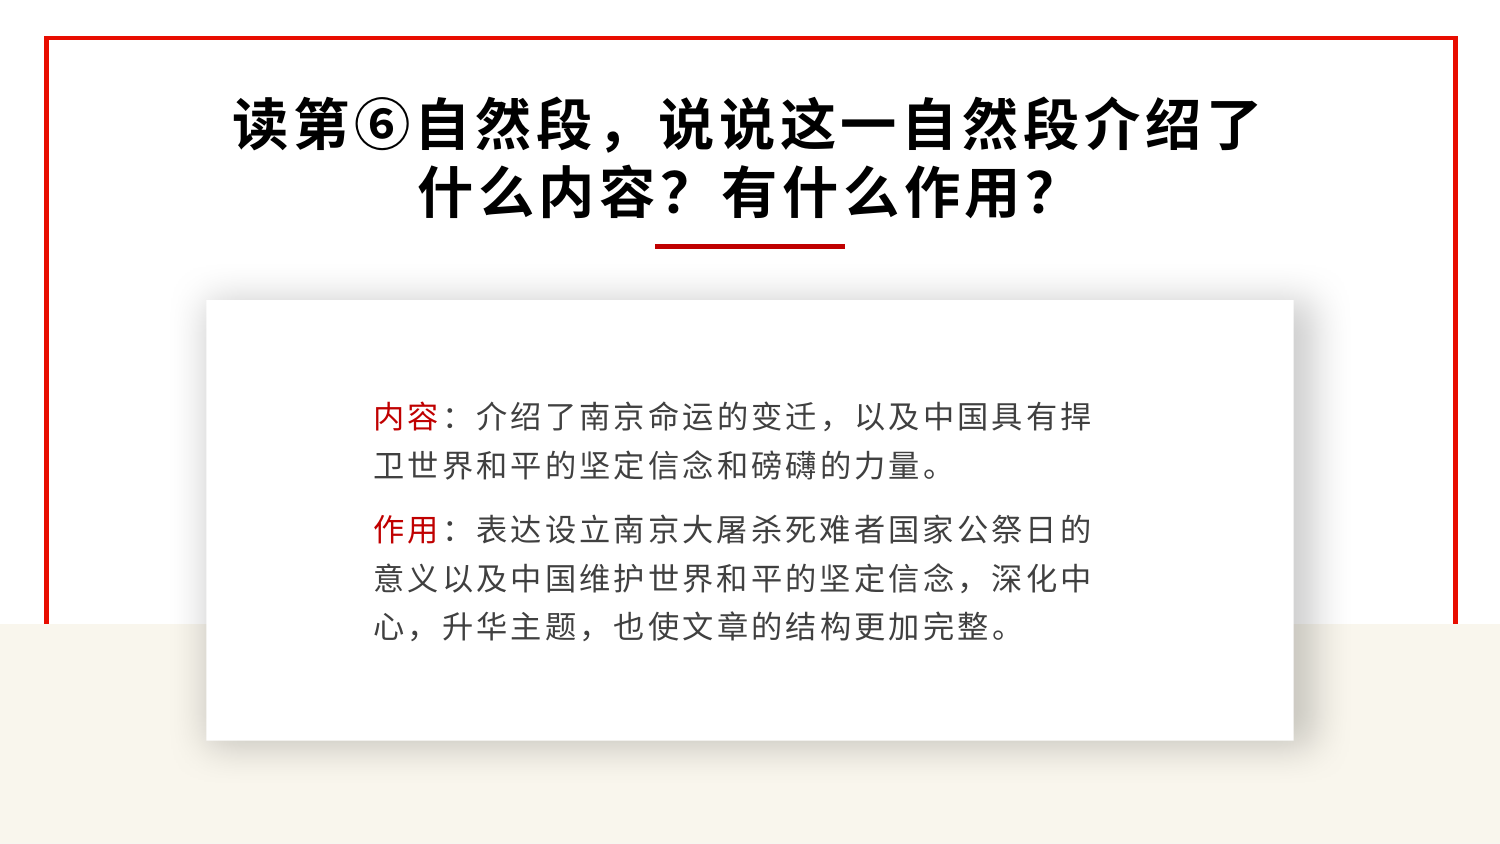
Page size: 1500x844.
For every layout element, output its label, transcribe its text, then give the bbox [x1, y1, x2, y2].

text_box 内容：介绍了南京命运的变迁，以及中国具有捍卫世界和平的坚定信念和磅礴的力量。 作用：表达设立南京大屠杀死难者国家公祭日的意义以及中国维护世界和平的坚定信念，深化中心，升华主题，也使文章的结构更加完整。 [365, 369, 1135, 662]
text_box [655, 244, 845, 249]
text_box [0, 623, 1500, 844]
text_box 读第⑥自然段，说说这一自然段介绍了什么内容？有什么作用？ [206, 81, 1294, 232]
text_box [205, 299, 1295, 742]
